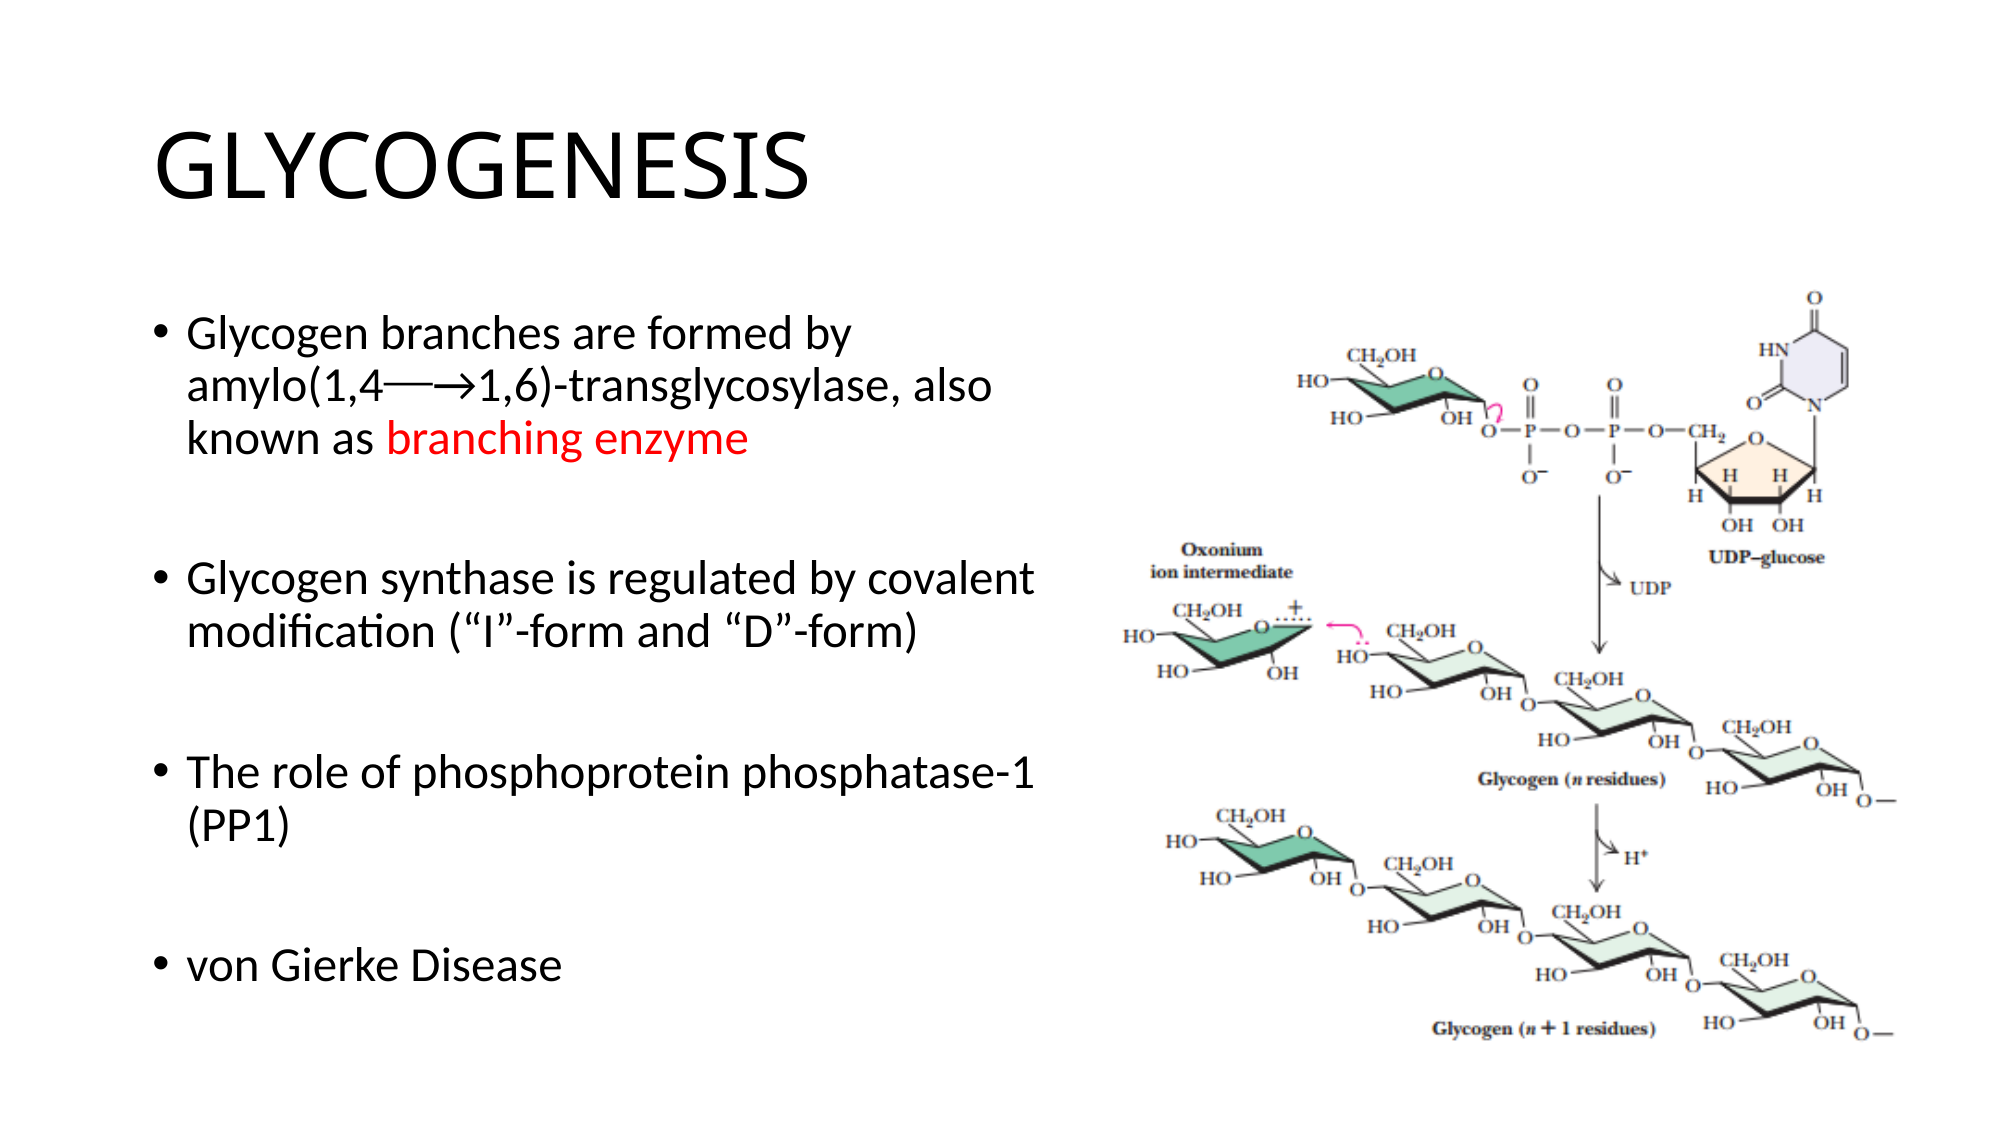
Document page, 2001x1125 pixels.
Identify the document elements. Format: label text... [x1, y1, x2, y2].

picture [1064, 277, 1923, 1061]
list Glycogen branches are formed by amylo(1,4⎯→1,6)-transglycosylase, also known as branching enzyme Glycogen synthase is regulated by covalent modification (“I”-form and “D”-form) The role of phosphoprotein phosphatase-1 (PP1) von Gierke Disease [137, 299, 1064, 1014]
title GLYCOGENESIS [137, 59, 1863, 278]
